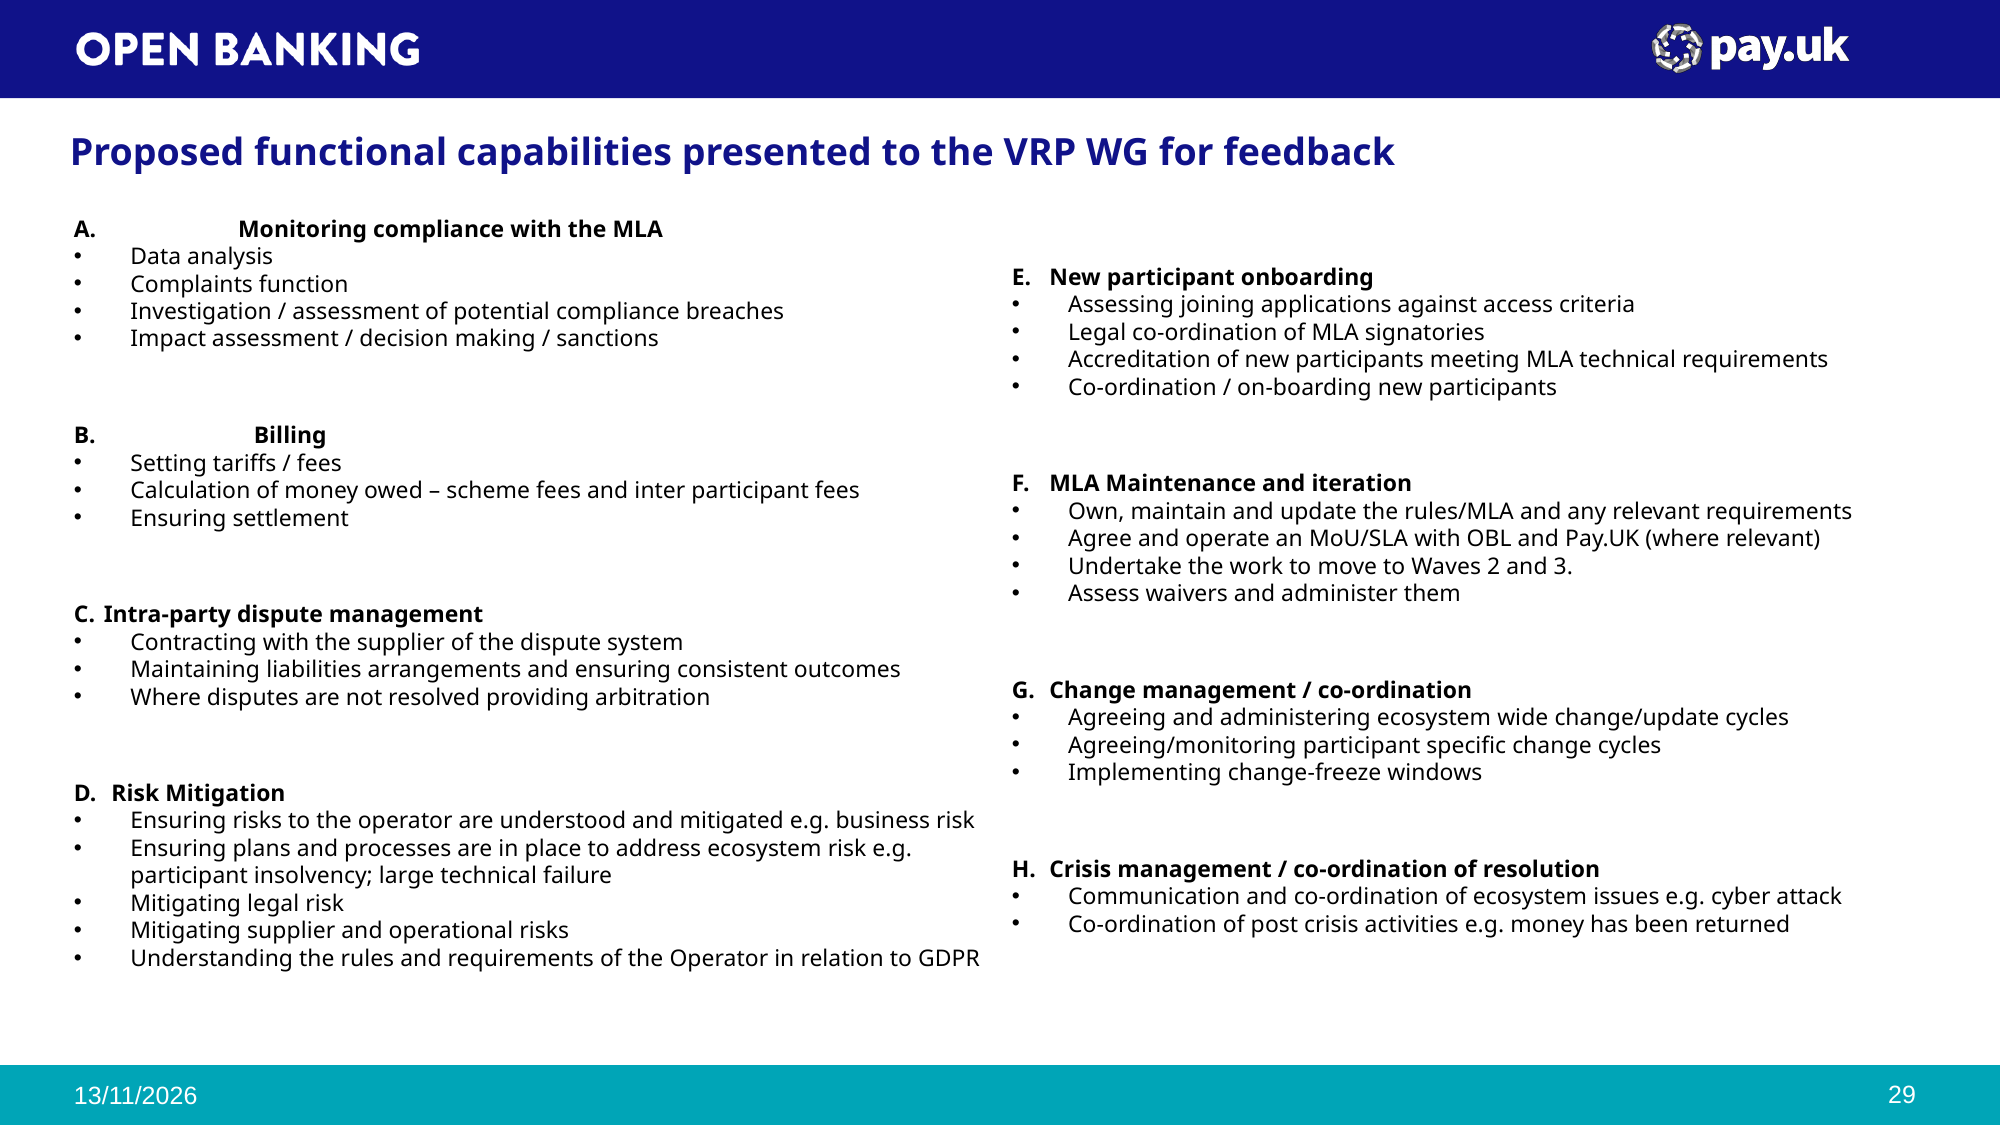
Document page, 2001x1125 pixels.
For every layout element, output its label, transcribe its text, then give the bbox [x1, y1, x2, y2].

slide_number 29 [1412, 1064, 1932, 1124]
picture [1644, 12, 1856, 78]
title Proposed functional capabilities presented to the VRP WG for feedback [54, 125, 1629, 207]
picture [43, 0, 452, 99]
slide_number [59, 1065, 509, 1125]
footer [662, 1064, 1338, 1124]
list A. Monitoring compliance with the MLA Data analysis Complaints function Investigation / assessment of potential compliance breaches Impact assessment / decision making / sanctions B. Billing Setting tariffs / fees Calculation of money owed – scheme fees and inter participant fees Ensuring settlement C. Intra-party dispute management Contracting with the supplier of the dispute system Maintaining liabilities arrangements and ensuring consistent outcomes Where disputes are not resolved providing arbitration D. Risk Mitigation Ensuring risks to the operator are understood and mitigated e.g. business risk Ensuring plans and processes are in place to address ecosystem risk e.g. participant insolvency; large technical failure Mitigating legal risk Mitigating supplier and operational risks Understanding the rules and requirements of the Operator in relation to GDPR E. New participant onboarding Assessing joining applications against access criteria Legal co-ordination of MLA signatories Accreditation of new participants meeting MLA technical requirements Co-ordination / on-boarding new participants F. MLA Maintenance and iteration Own, maintain and update the rules/MLA and any relevant requirements Agree and operate an MoU/SLA with OBL and Pay.UK (where relevant) Undertake the work to move to Waves 2 and 3. Assess waivers and administer them G. Change management / co-ordination Agreeing and administering ecosystem wide change/update cycles Agreeing/monitoring participant specific change cycles Implementing change-freeze windows H. Crisis management / co-ordination of resolution Communication and co-ordination of ecosystem issues e.g. cyber attack Co-ordination of post crisis activities e.g. money has been returned [59, 206, 1936, 1018]
